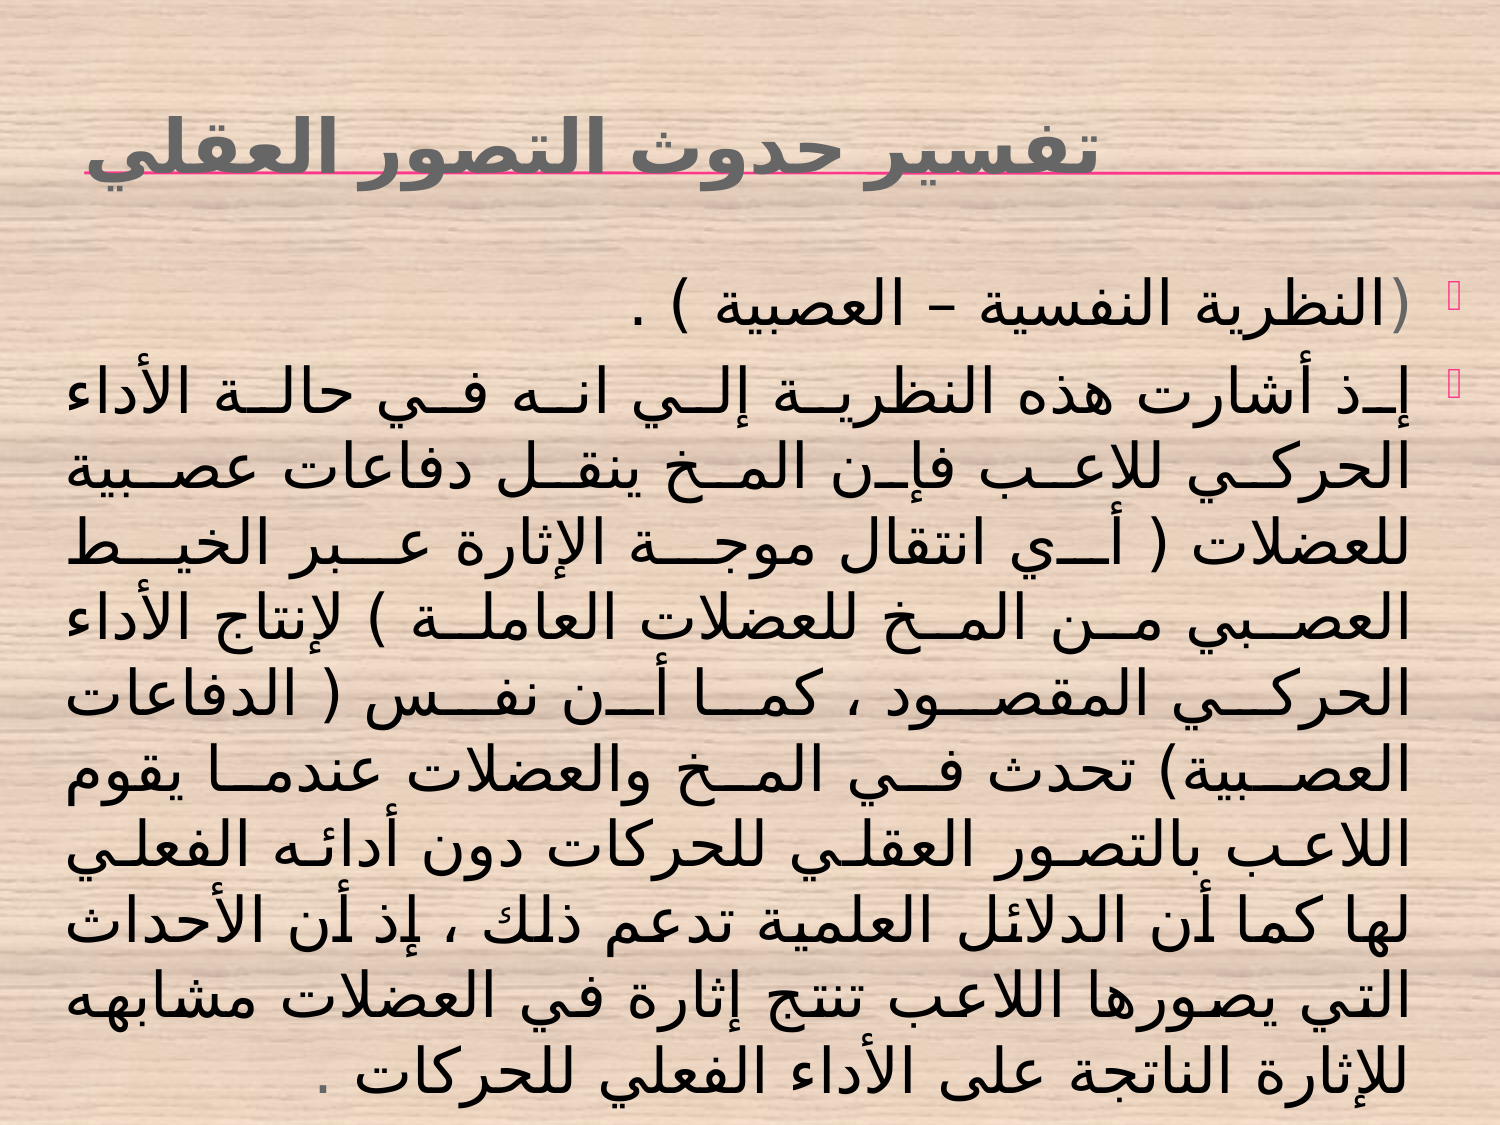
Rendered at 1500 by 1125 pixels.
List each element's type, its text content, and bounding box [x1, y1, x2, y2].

list (النظرية النفسية – العصبية ) . إذ أشارت هذه النظرية إلي انه في حالة الأداء الحركي للاعب فإن المخ ينقل دفاعات عصبية للعضلات ( أي انتقال موجة الإثارة عبر الخيط العصبي من المخ للعضلات العاملة ) لإنتاج الأداء الحركي المقصود ، كما أن نفس ( الدفاعات العصبية) تحدث في المخ والعضلات عندما يقوم اللاعب بالتصور العقلي للحركات دون أدائه الفعلي لها كما أن الدلائل العلمية تدعم ذلك ، إذ أن الأحداث التي يصورها اللاعب تنتج إثارة في العضلات مشابهه للإثارة الناتجة على الأداء الفعلي للحركات . [50, 254, 1475, 1125]
title تفسير حدوث التصور العقلي [50, 75, 1475, 213]
